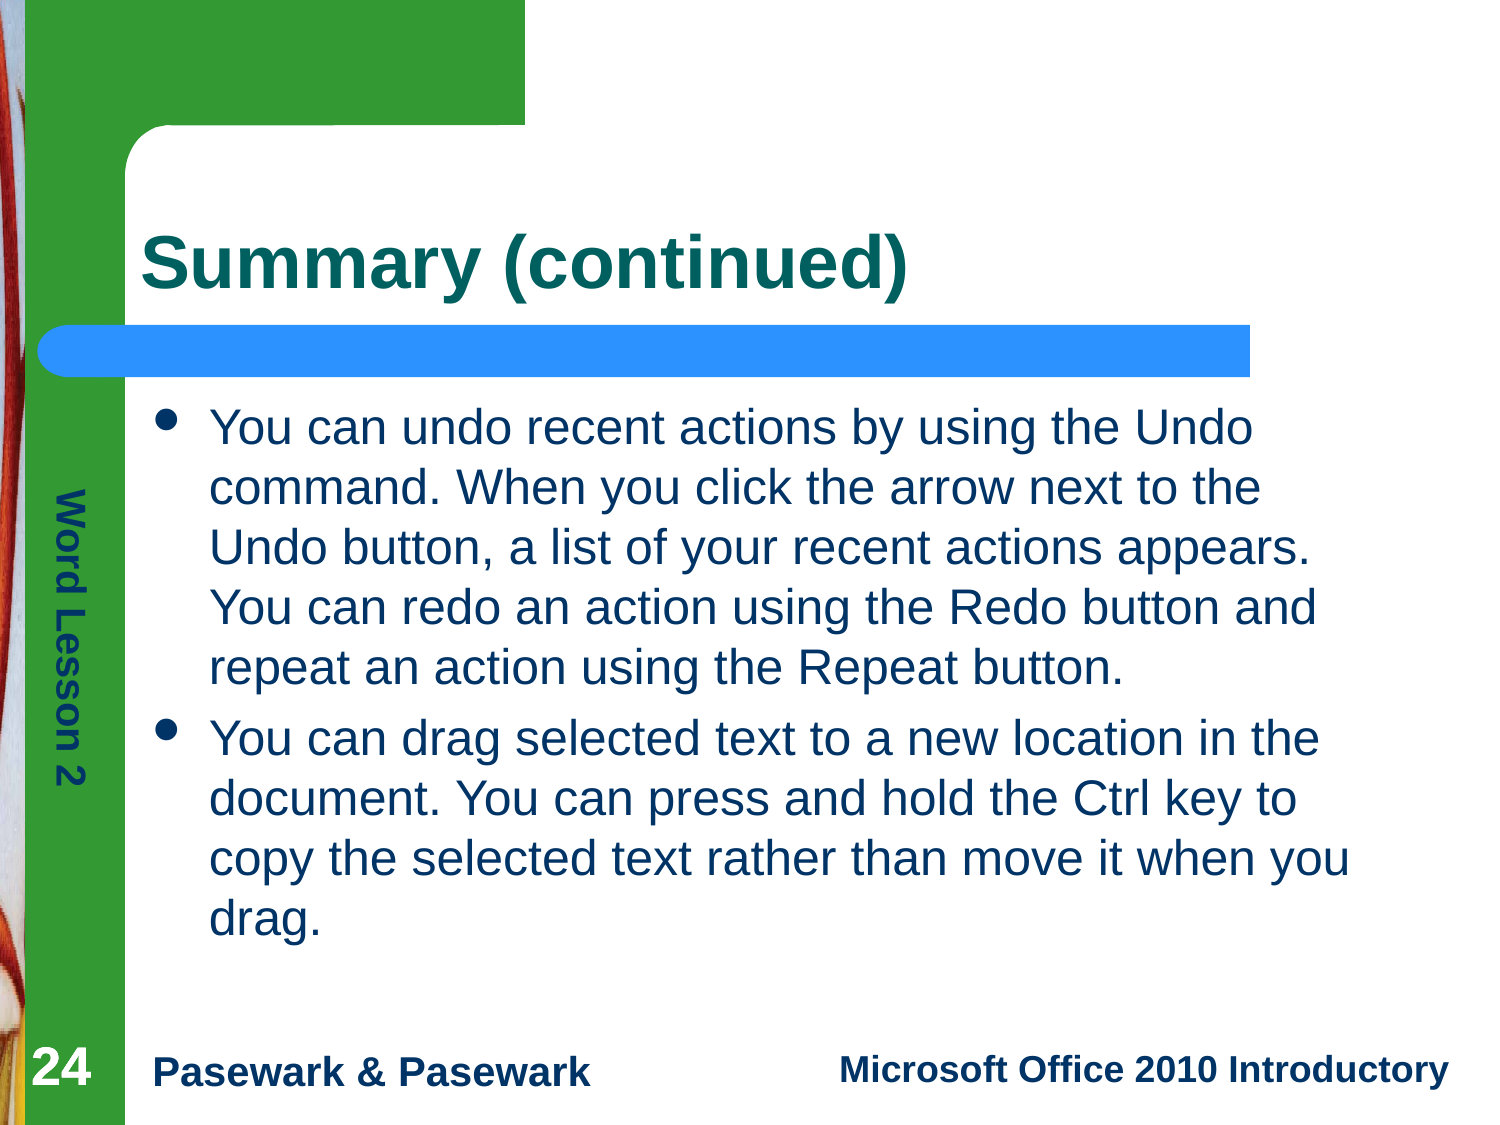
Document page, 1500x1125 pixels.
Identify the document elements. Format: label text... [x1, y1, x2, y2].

title Summary (continued) [124, 124, 1426, 313]
text_box 24 [13, 1023, 111, 1105]
picture [0, 0, 25, 1125]
list You can undo recent actions by using the Undo command. When you click the arrow next to the Undo button, a list of your recent actions appears. You can redo an action using the Redo button and repeat an action using the Repeat button. You can drag selected text to a new location in the document. You can press and hold the Ctrl key to copy the selected text rather than move it when you drag. [137, 387, 1401, 999]
